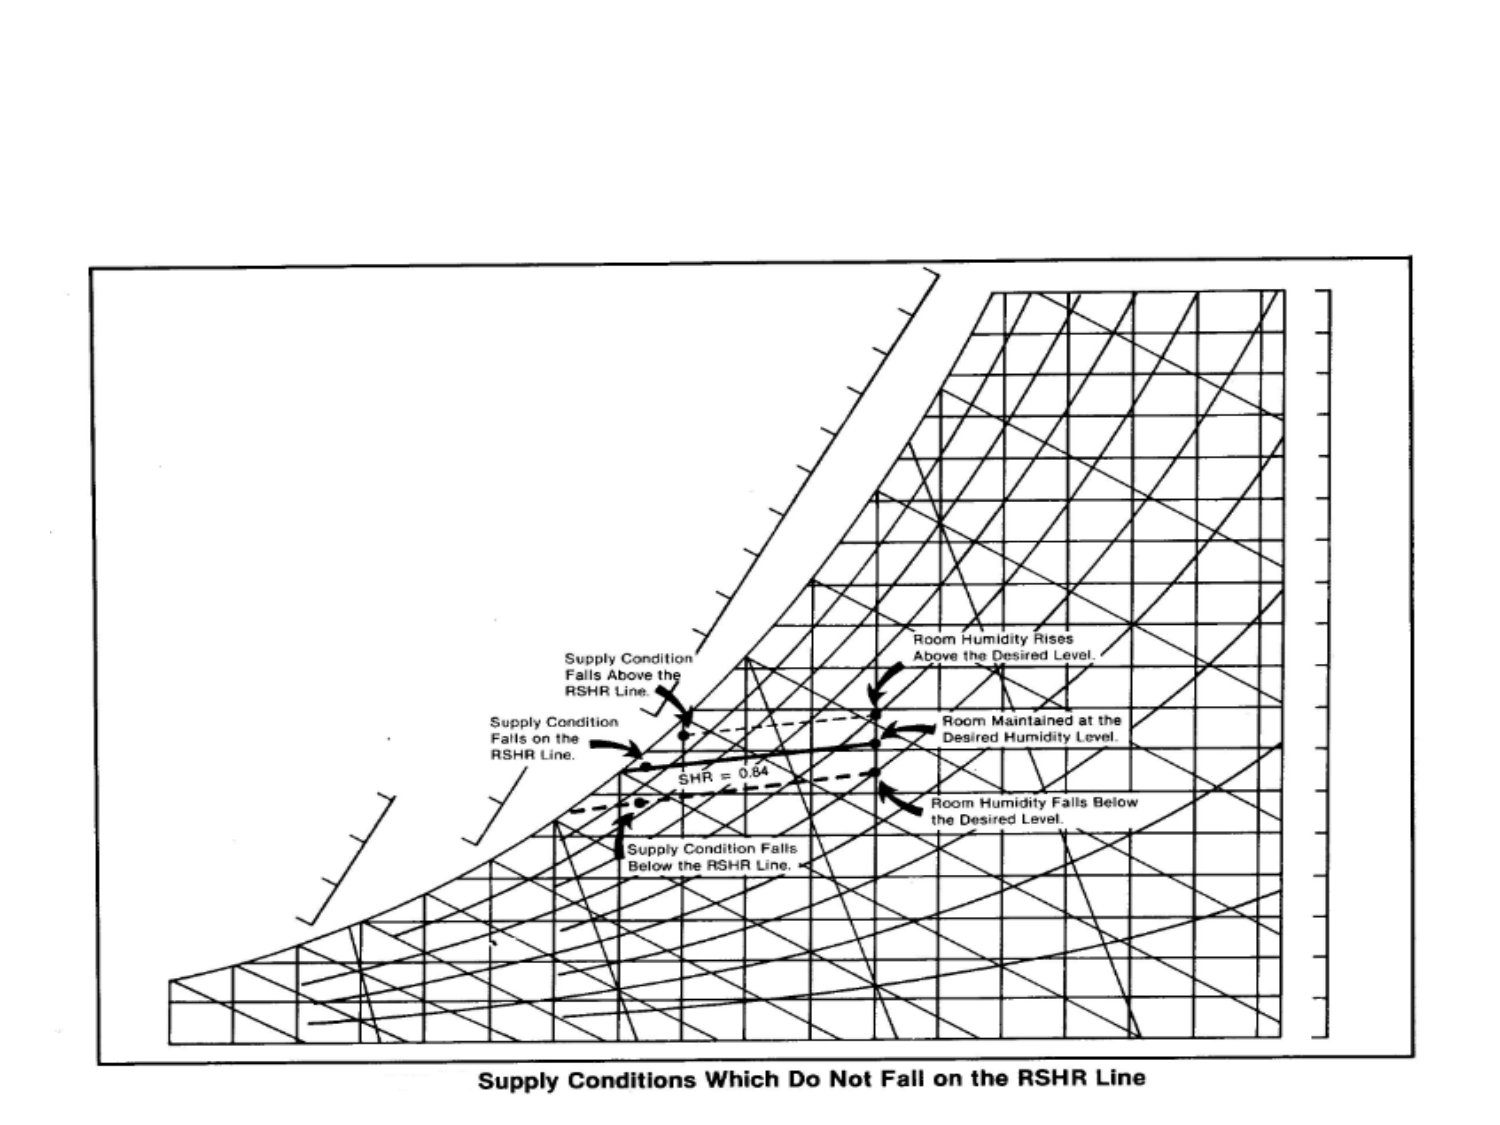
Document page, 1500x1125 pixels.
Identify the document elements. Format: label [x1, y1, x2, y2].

picture [49, 251, 1451, 1100]
